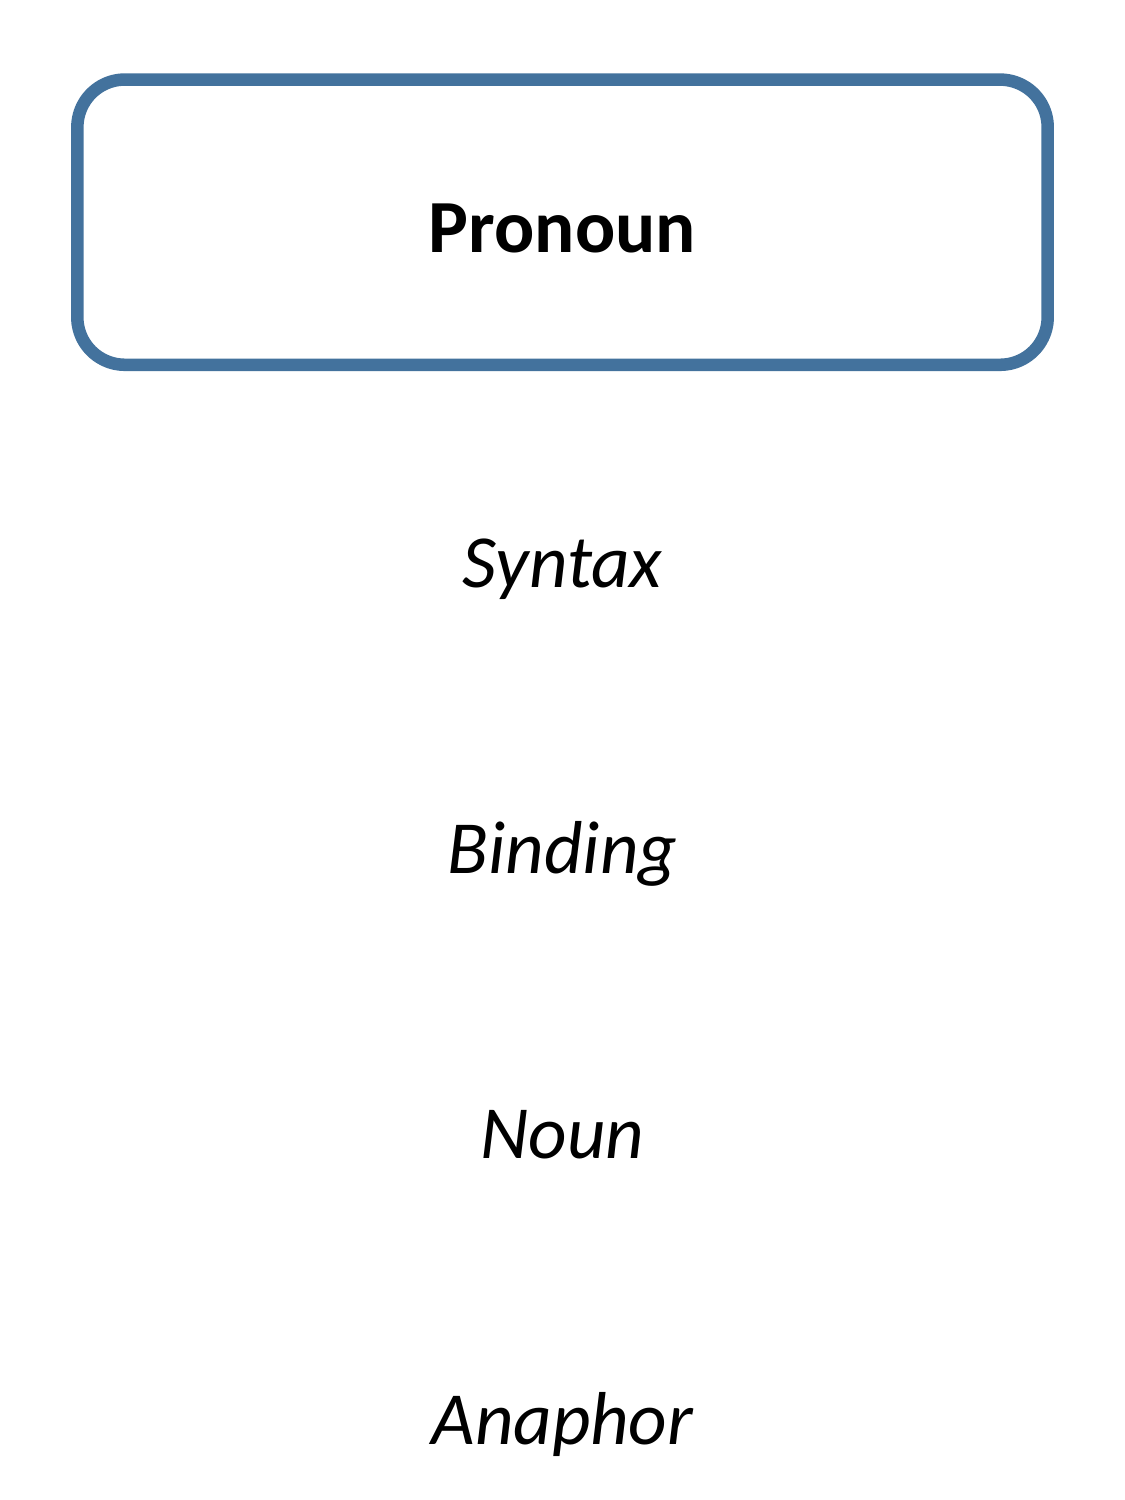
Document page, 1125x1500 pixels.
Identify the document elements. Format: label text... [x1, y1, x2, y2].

text_box Pronoun [76, 78, 1049, 366]
list Syntax Binding Noun Anaphor [77, 399, 1048, 1352]
